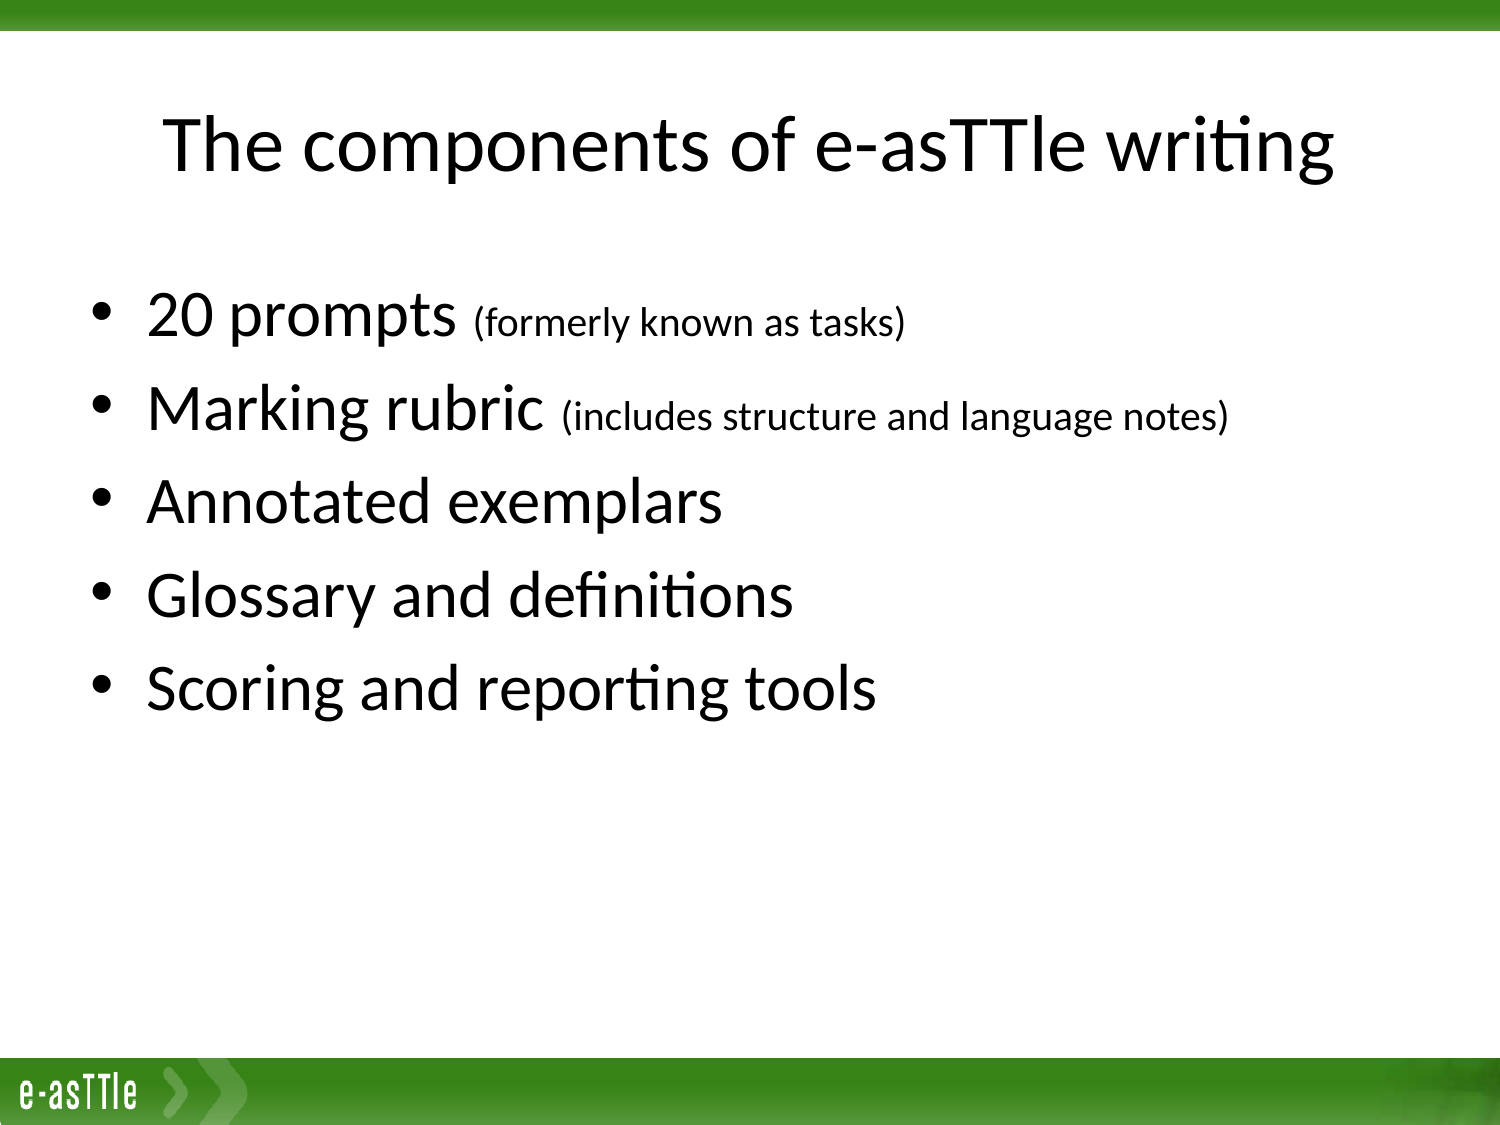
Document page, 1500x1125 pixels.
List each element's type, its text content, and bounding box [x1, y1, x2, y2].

picture [0, 0, 1500, 31]
picture [0, 1058, 1500, 1125]
list 20 prompts (formerly known as tasks) Marking rubric (includes structure and language notes) Annotated exemplars Glossary and definitions Scoring and reporting tools [75, 262, 1425, 1005]
title The components of e-asTTle writing [75, 45, 1425, 233]
